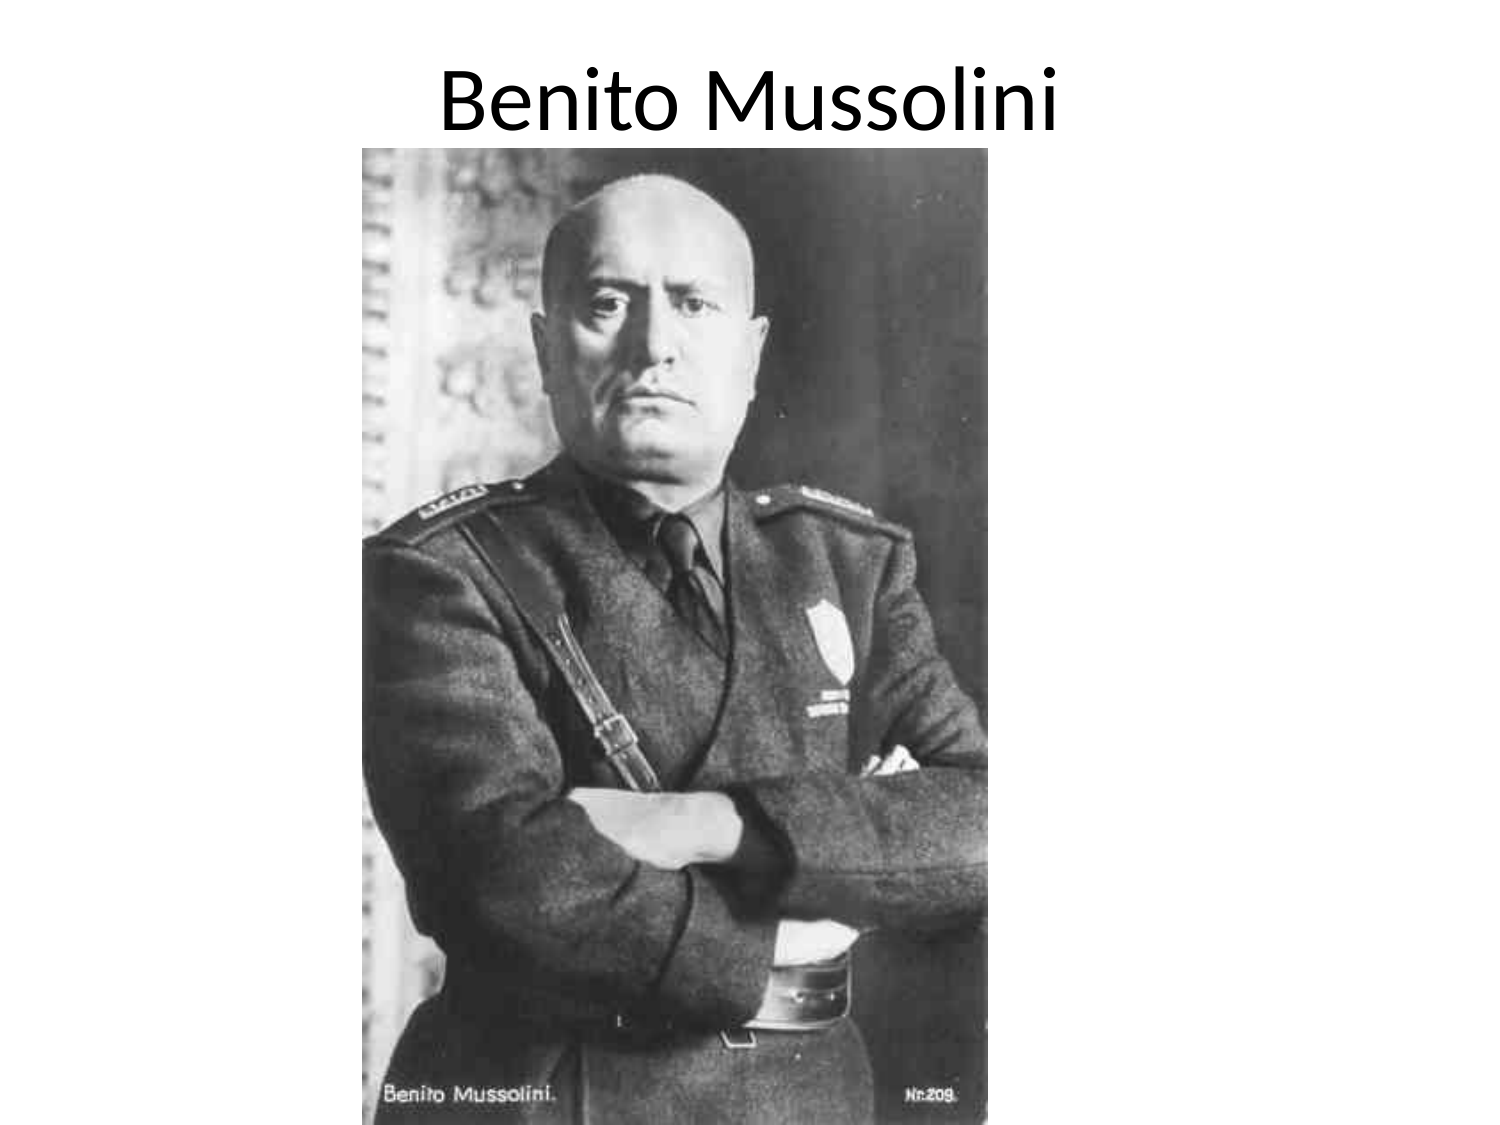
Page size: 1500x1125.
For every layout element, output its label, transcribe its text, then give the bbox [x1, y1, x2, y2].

title Benito Mussolini [75, 0, 1425, 188]
picture [362, 148, 988, 1125]
